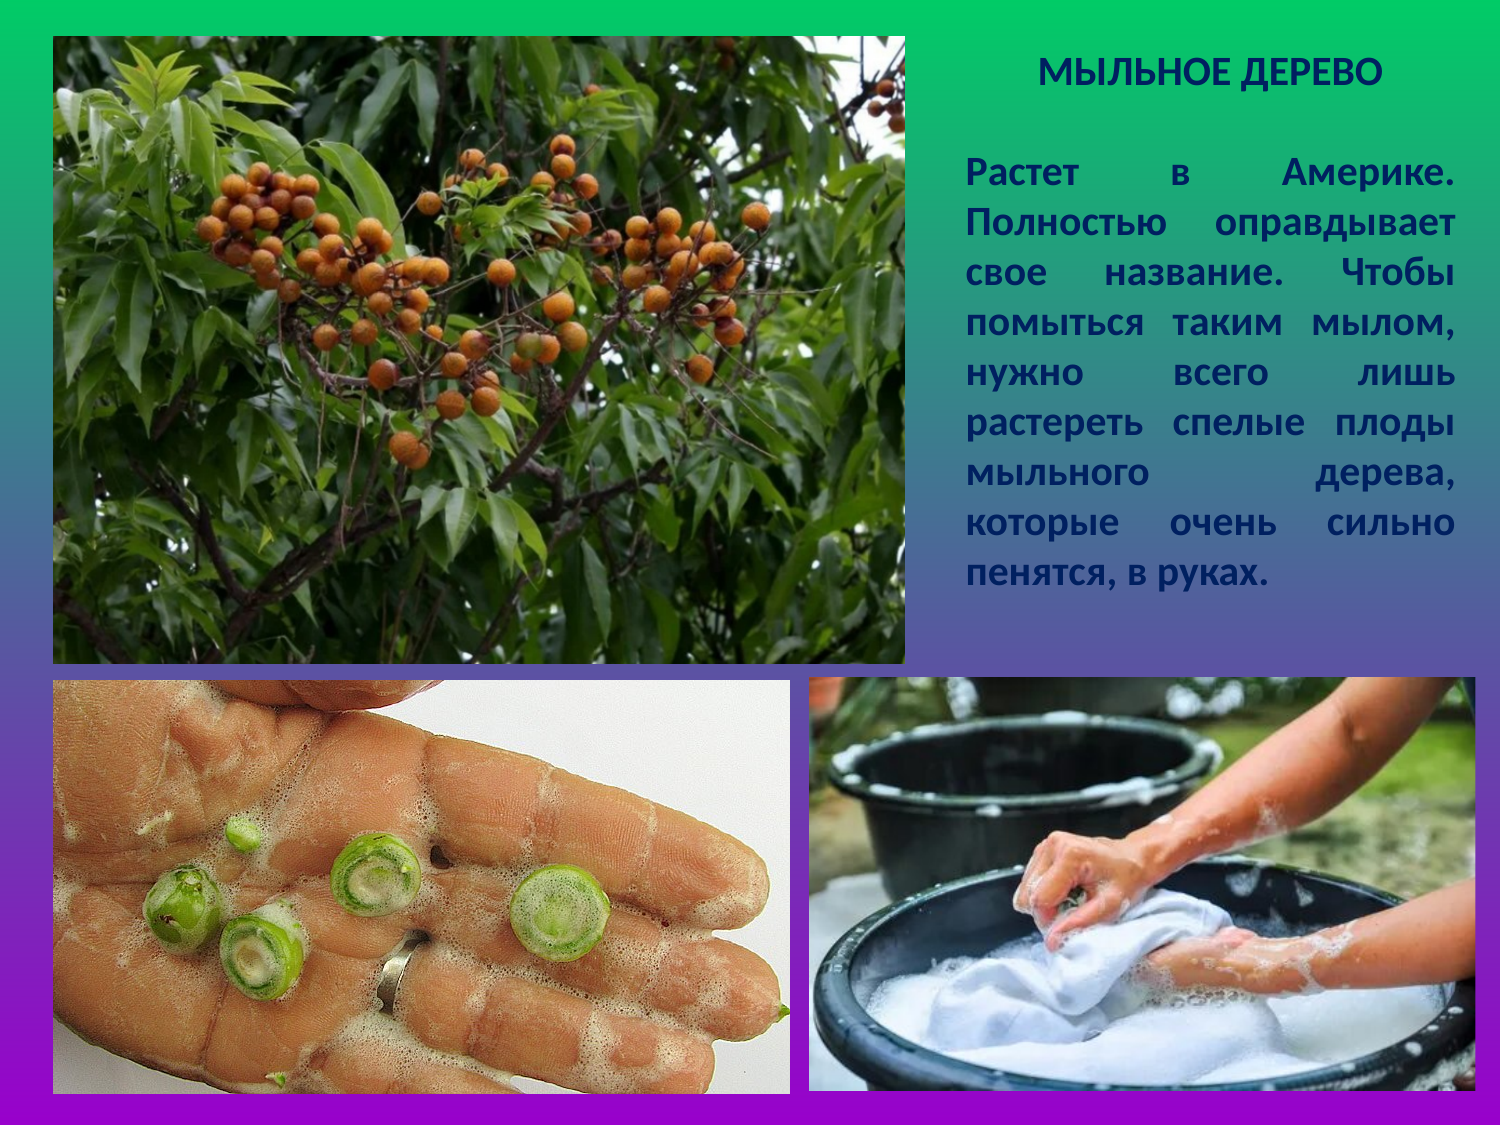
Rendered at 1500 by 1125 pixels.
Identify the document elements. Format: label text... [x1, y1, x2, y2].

text_box МЫЛЬНОЕ ДЕРЕВО Растет в Америке. Полностью оправдывает свое название. Чтобы помыться таким мылом, нужно всего лишь растереть спелые плоды мыльного дерева, которые очень сильно пенятся, в руках. [950, 36, 1471, 602]
picture [52, 35, 905, 664]
picture [52, 680, 790, 1095]
picture [808, 677, 1476, 1091]
